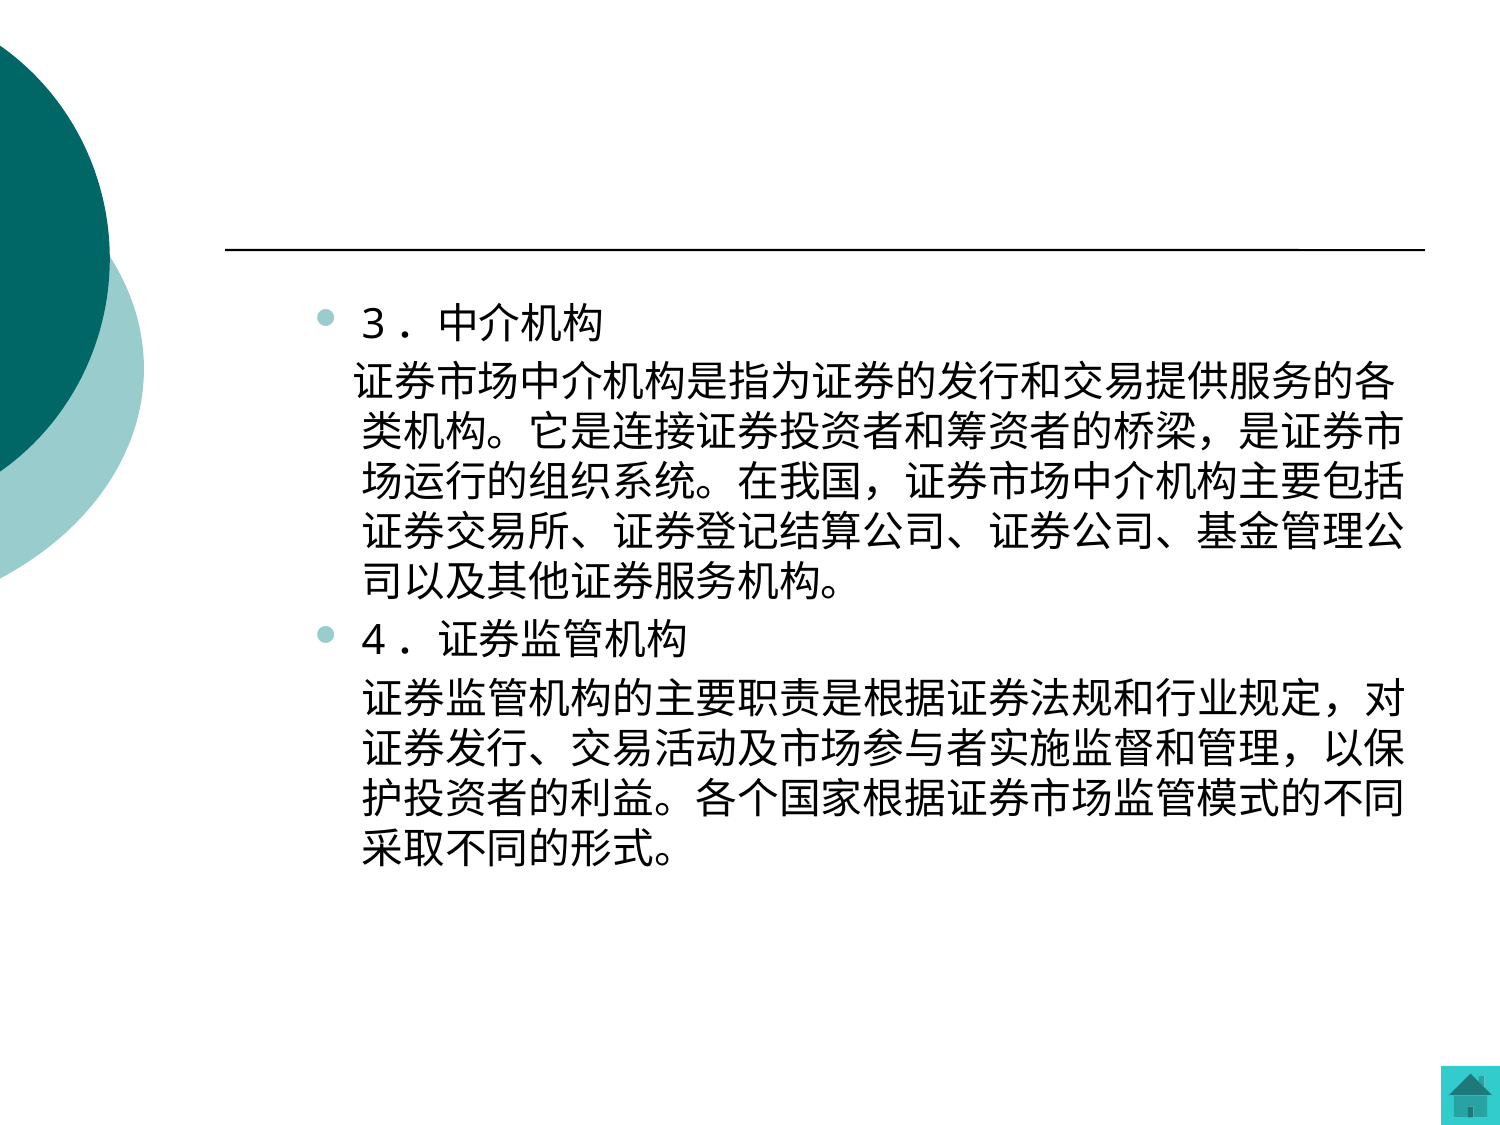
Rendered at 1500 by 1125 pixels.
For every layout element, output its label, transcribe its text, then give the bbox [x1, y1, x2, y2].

text_box [1479, 1077, 1484, 1085]
text_box [1441, 1065, 1500, 1125]
list 3．中介机构 证券市场中介机构是指为证券的发行和交易提供服务的各类机构。它是连接证券投资者和筹资者的桥梁，是证券市场运行的组织系统。在我国，证券市场中介机构主要包括证券交易所、证券登记结算公司、证券公司、基金管理公司以及其他证券服务机构。 4．证券监管机构 证券监管机构的主要职责是根据证券法规和行业规定，对证券发行、交易活动及市场参与者实施监督和管理，以保护投资者的利益。各个国家根据证券市场监管模式的不同采取不同的形式。 [224, 288, 1425, 965]
text_box [1454, 1096, 1487, 1117]
